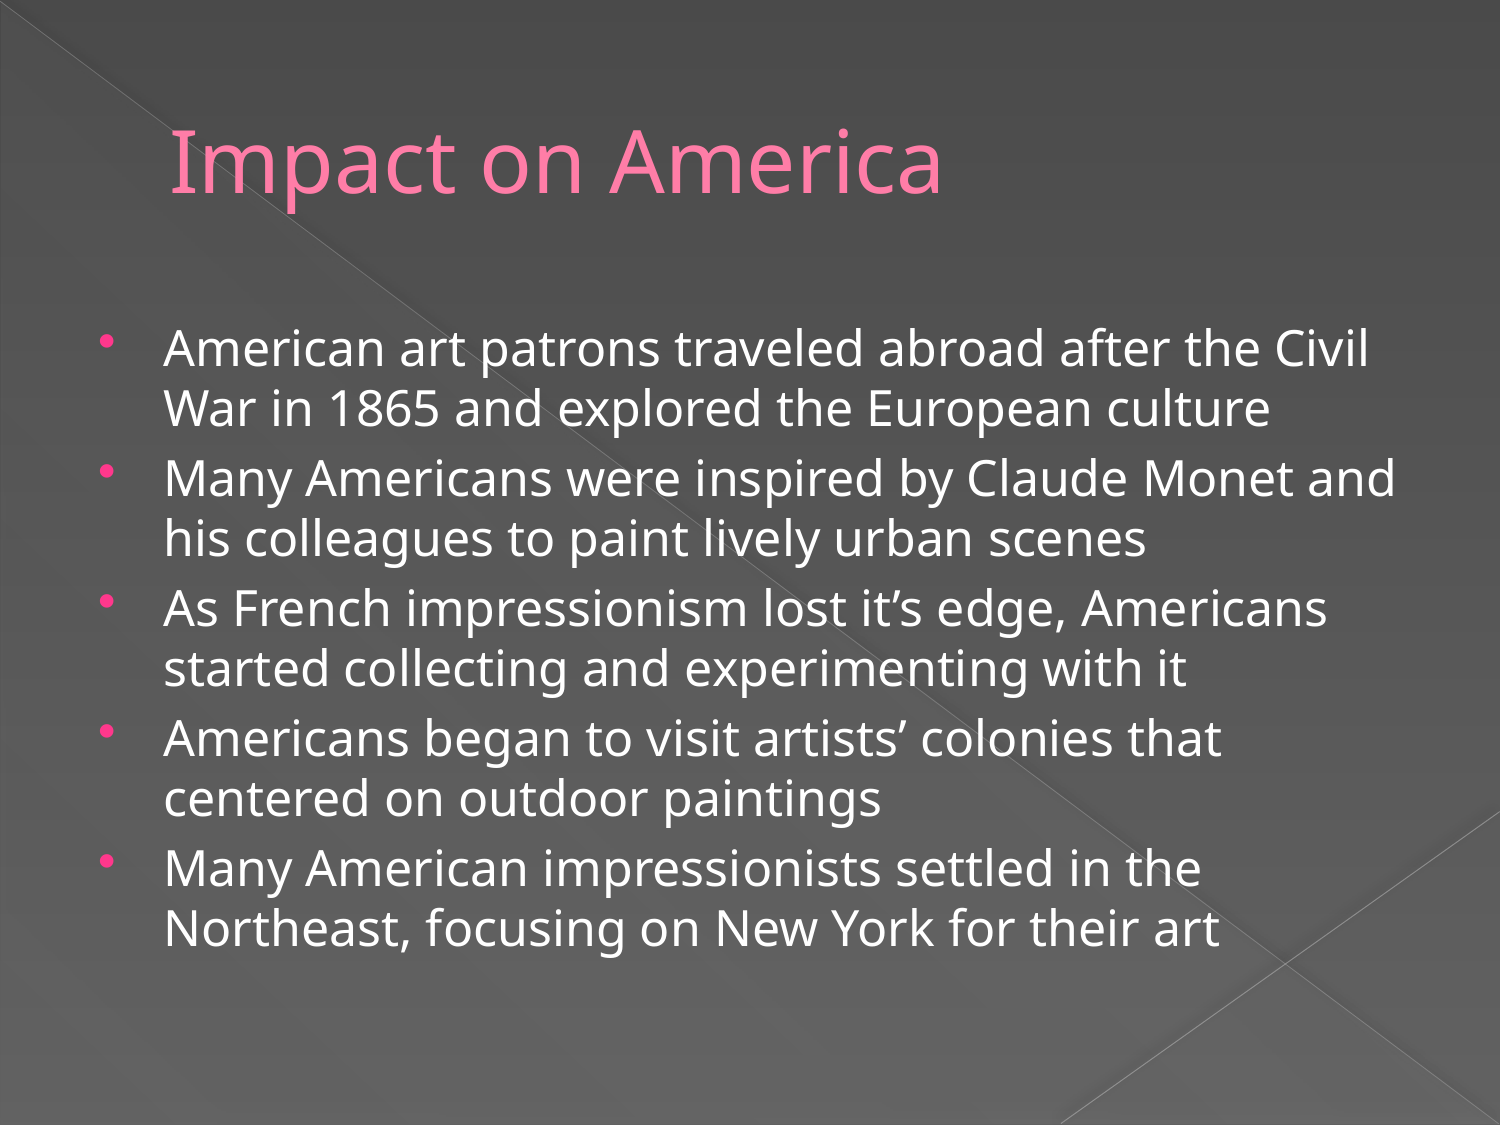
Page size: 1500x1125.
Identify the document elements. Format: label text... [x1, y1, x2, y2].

list American art patrons traveled abroad after the Civil War in 1865 and explored the European culture Many Americans were inspired by Claude Monet and his colleagues to paint lively urban scenes As French impressionism lost it’s edge, Americans started collecting and experimenting with it Americans began to visit artists’ colonies that centered on outdoor paintings Many American impressionists settled in the Northeast, focusing on New York for their art [75, 308, 1425, 1059]
title Impact on America [75, 43, 1425, 274]
